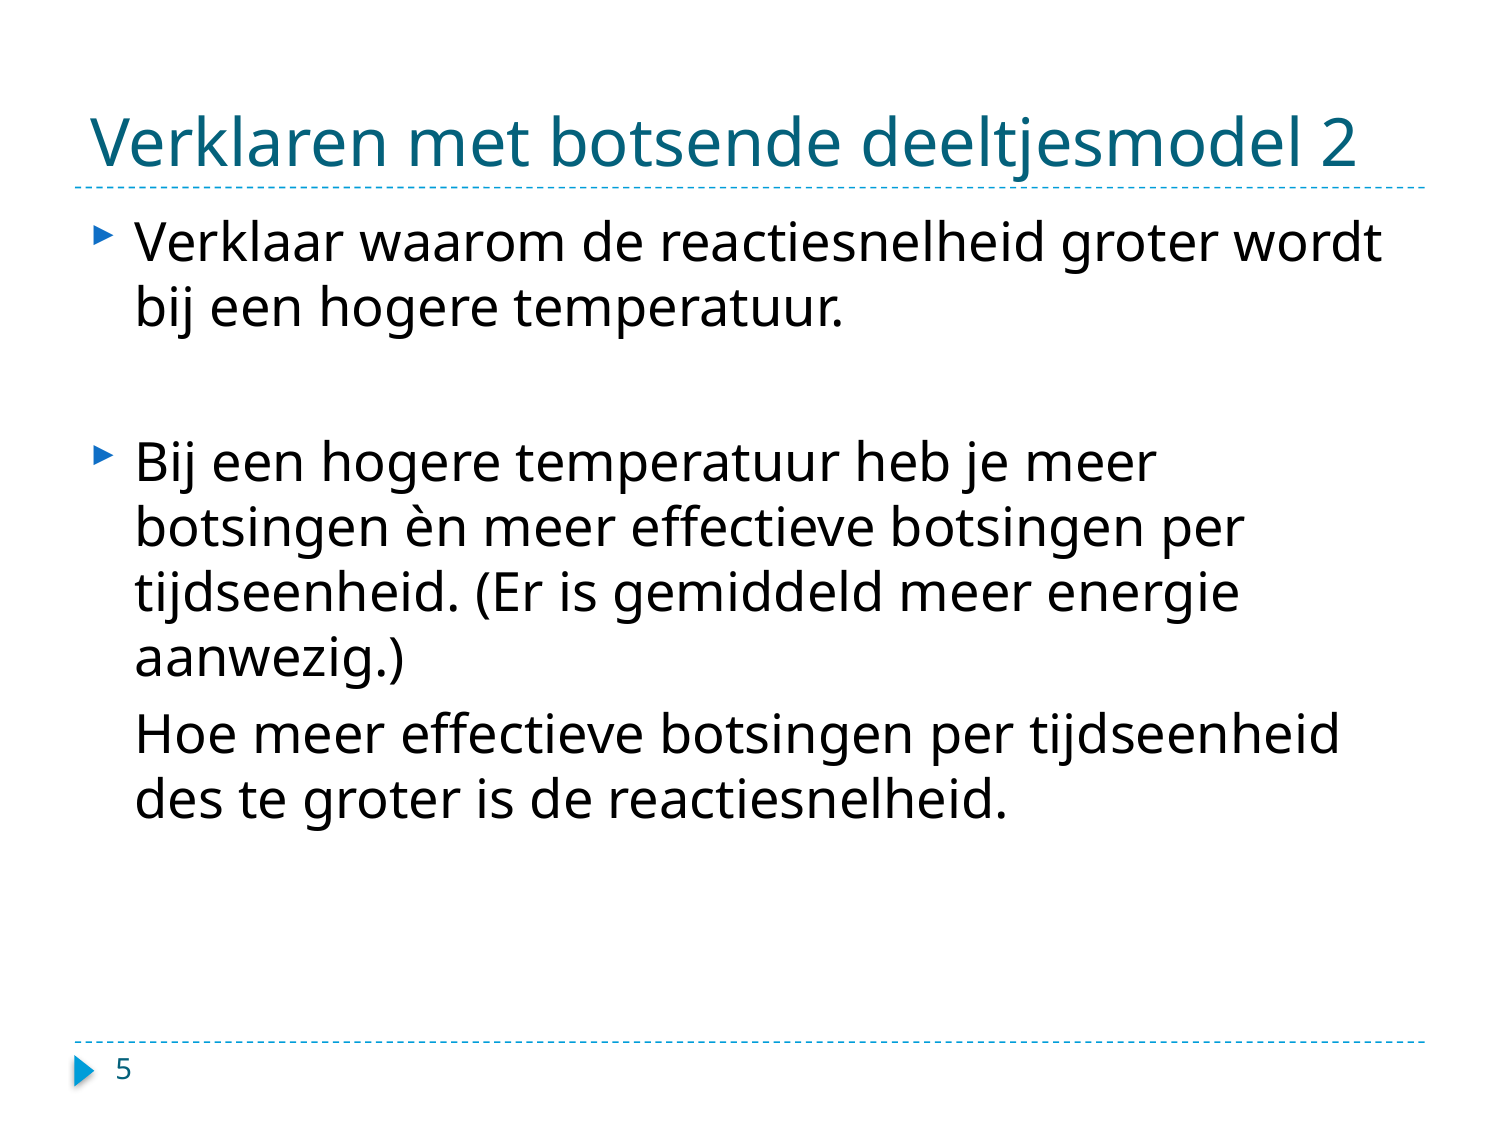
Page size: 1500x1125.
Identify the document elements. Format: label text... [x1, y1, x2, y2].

slide_number 5 [100, 1042, 426, 1103]
title Verklaren met botsende deeltjesmodel 2 [75, 24, 1425, 188]
list Verklaar waarom de reactiesnelheid groter wordt bij een hogere temperatuur. Bij een hogere temperatuur heb je meer botsingen èn meer effectieve botsingen per tijdseenheid. (Er is gemiddeld meer energie aanwezig.) Hoe meer effectieve botsingen per tijdseenheid des te groter is de reactiesnelheid. [75, 200, 1425, 1010]
